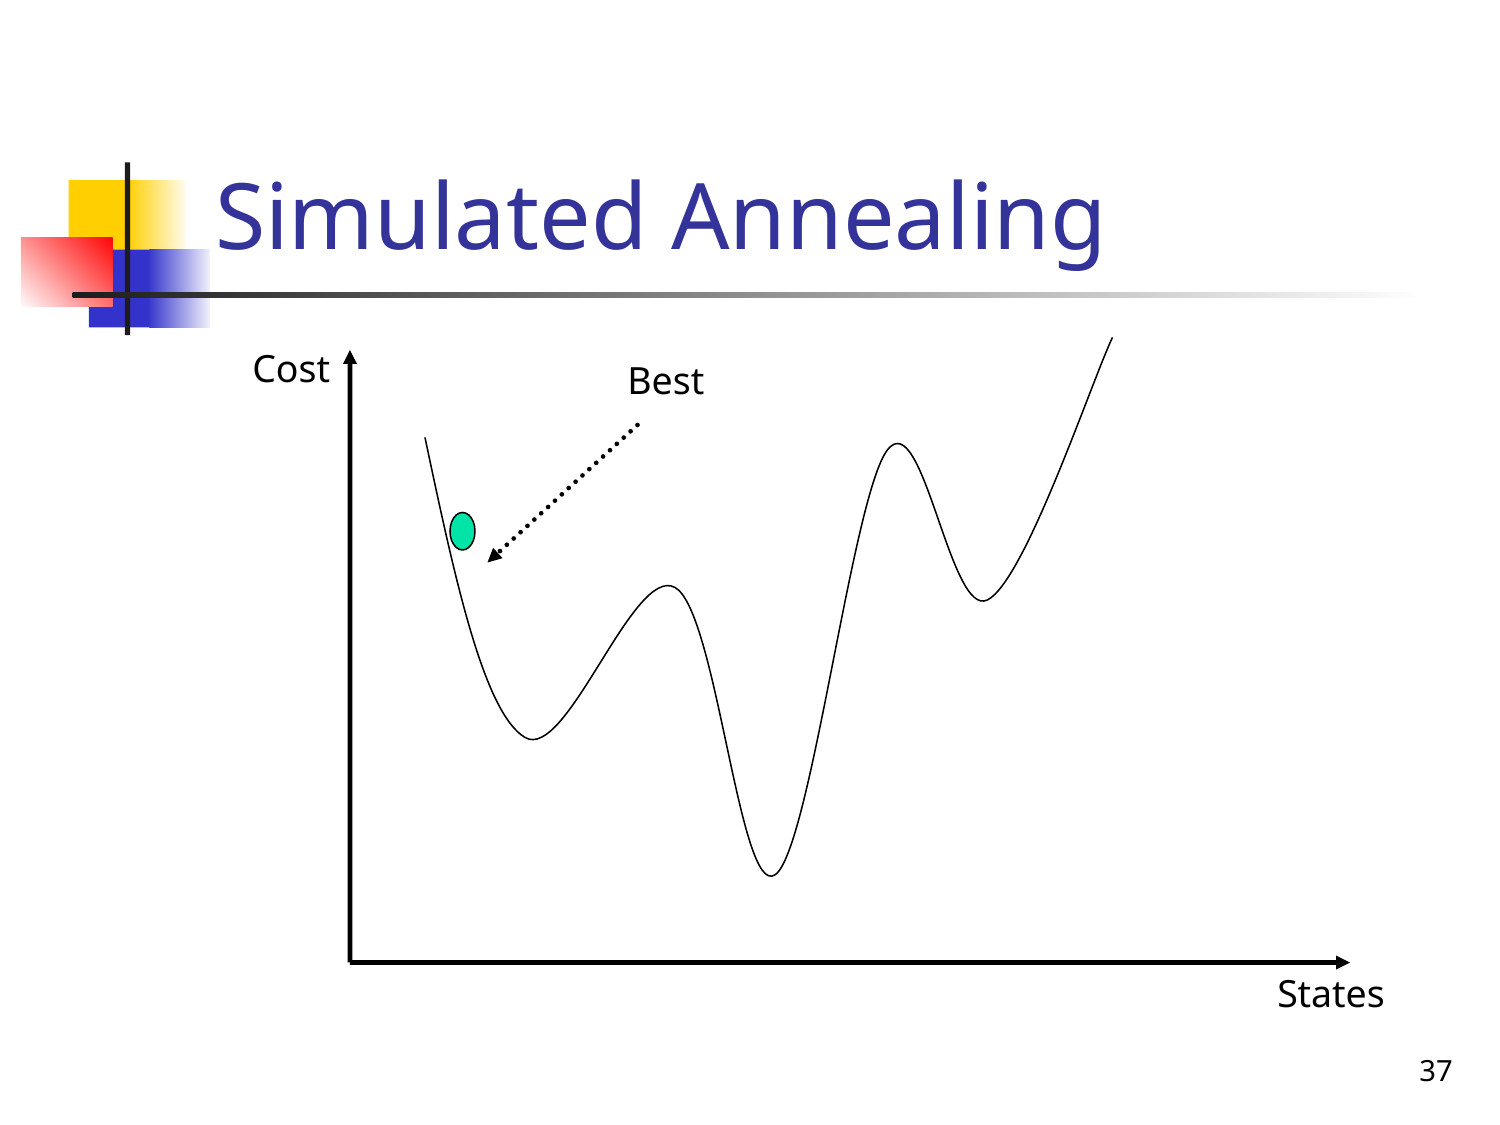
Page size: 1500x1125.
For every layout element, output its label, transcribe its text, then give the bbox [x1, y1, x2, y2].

text_box [450, 512, 475, 550]
text_box [1337, 956, 1349, 962]
title Simulated Annealing [199, 140, 1479, 276]
text_box Cost [237, 337, 400, 398]
text_box [424, 337, 1113, 877]
text_box [487, 549, 501, 563]
text_box Best [612, 349, 738, 410]
text_box States [1262, 962, 1438, 1023]
slide_number 37 [1154, 1023, 1468, 1100]
